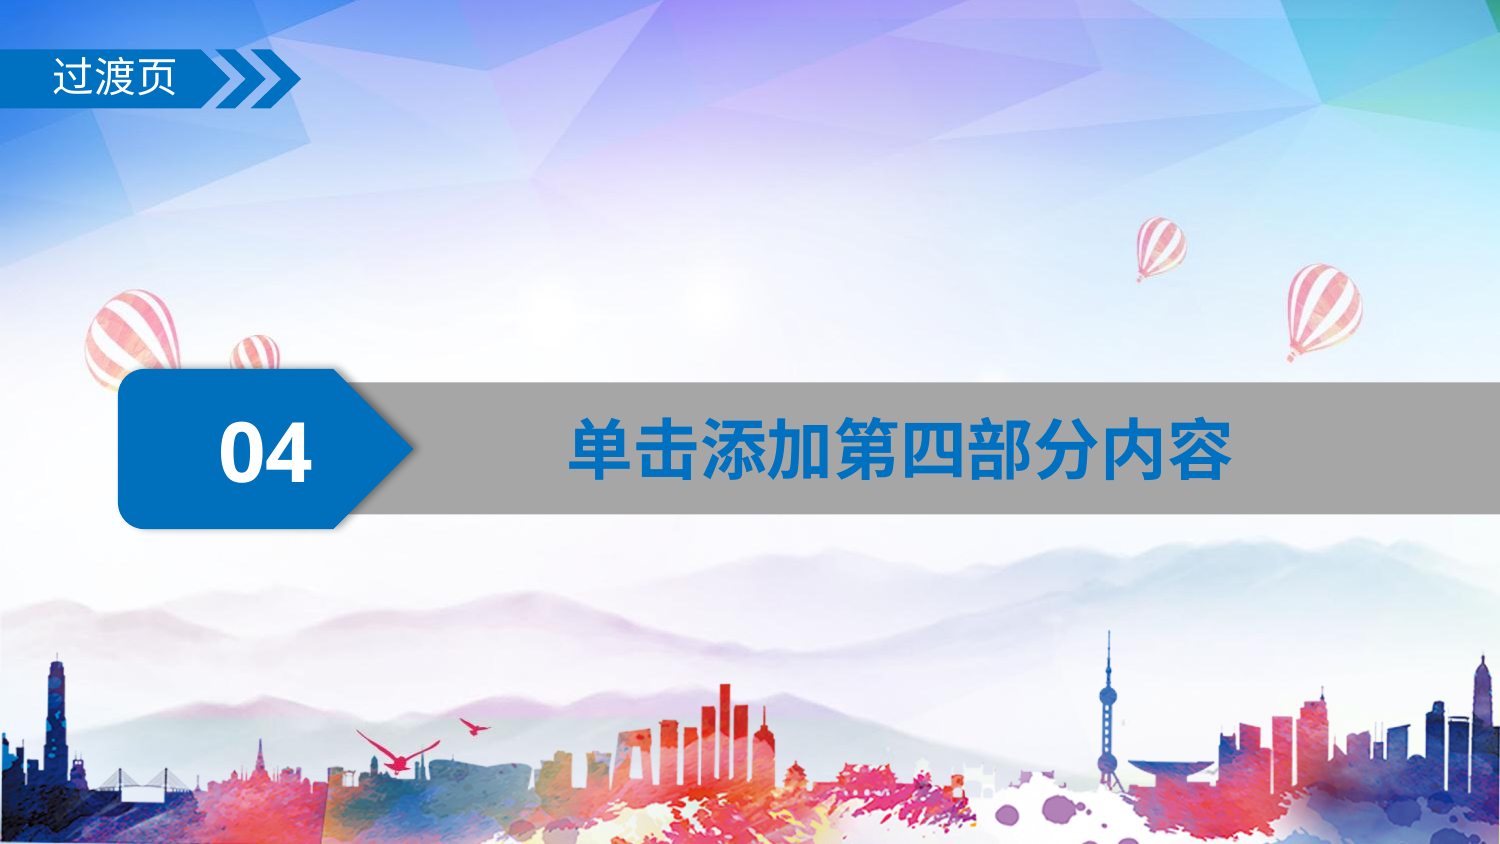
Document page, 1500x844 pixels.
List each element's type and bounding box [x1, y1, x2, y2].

picture [0, 0, 1500, 844]
text_box [300, 381, 1500, 515]
